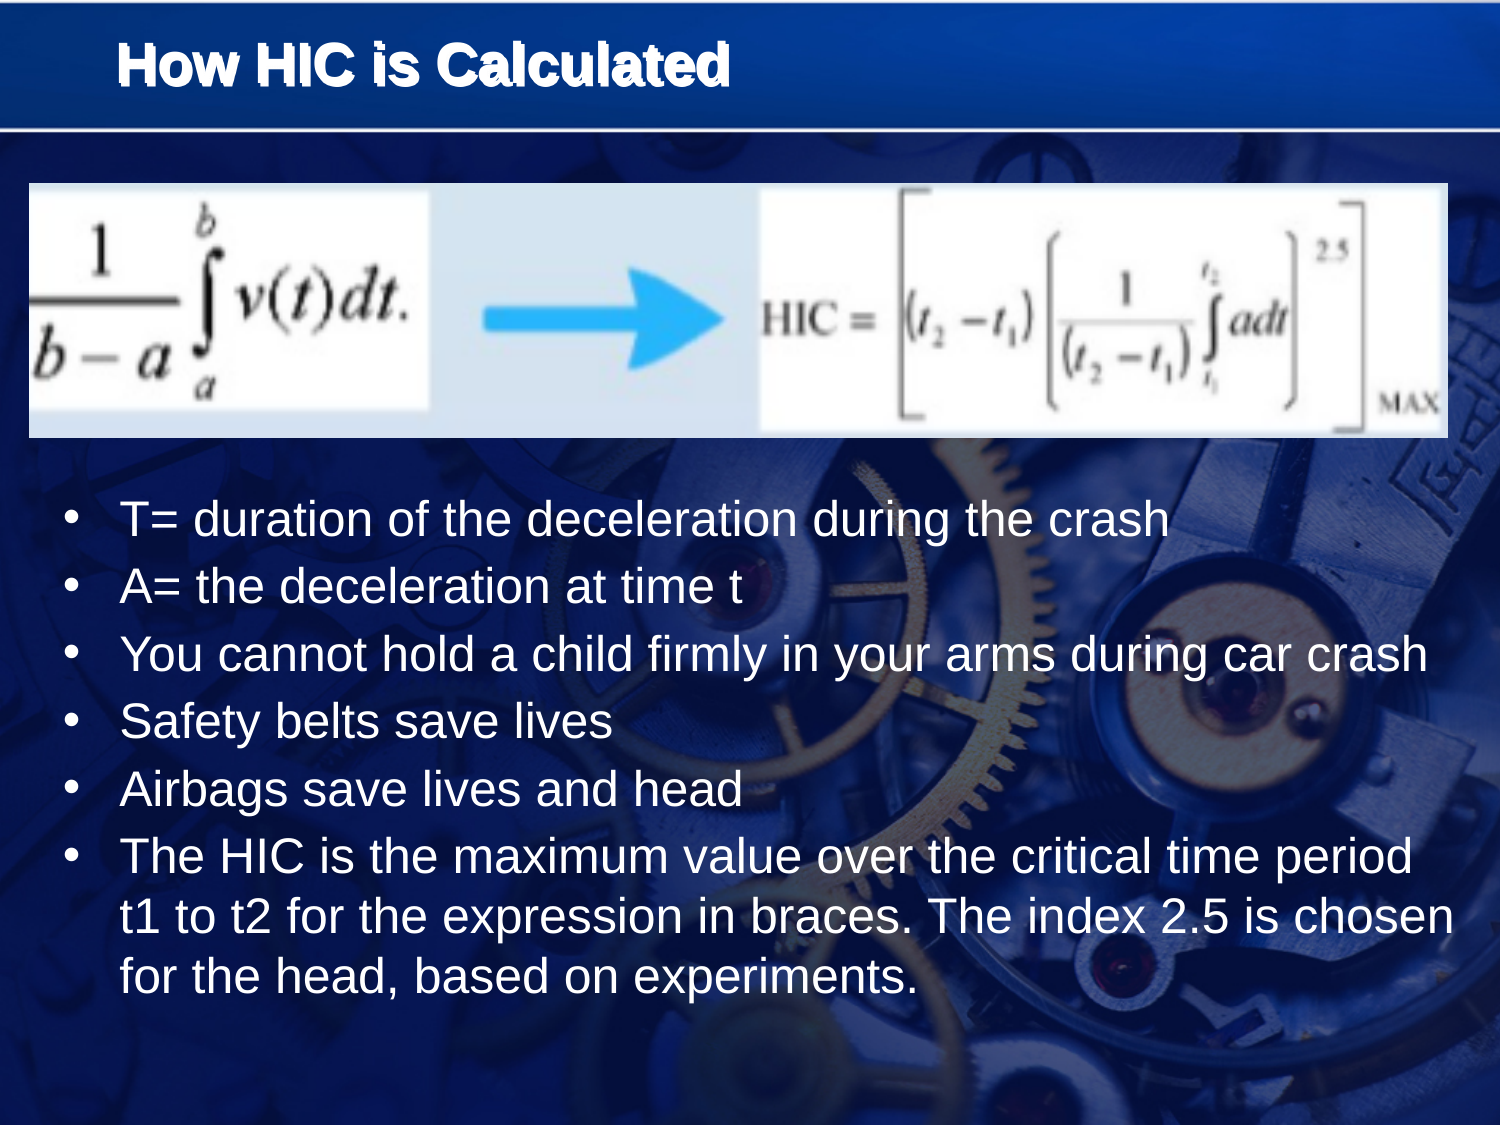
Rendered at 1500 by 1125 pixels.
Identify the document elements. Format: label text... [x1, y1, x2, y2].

list T= duration of the deceleration during the crash A= the deceleration at time t You cannot hold a child firmly in your arms during car crash Safety belts save lives Airbags save lives and head The HIC is the maximum value over the critical time period t1 to t2 for the expression in braces. The index 2.5 is chosen for the head, based on experiments. [29, 478, 1479, 1125]
picture [0, 0, 1500, 1125]
title How HIC is Calculated [100, 19, 998, 103]
